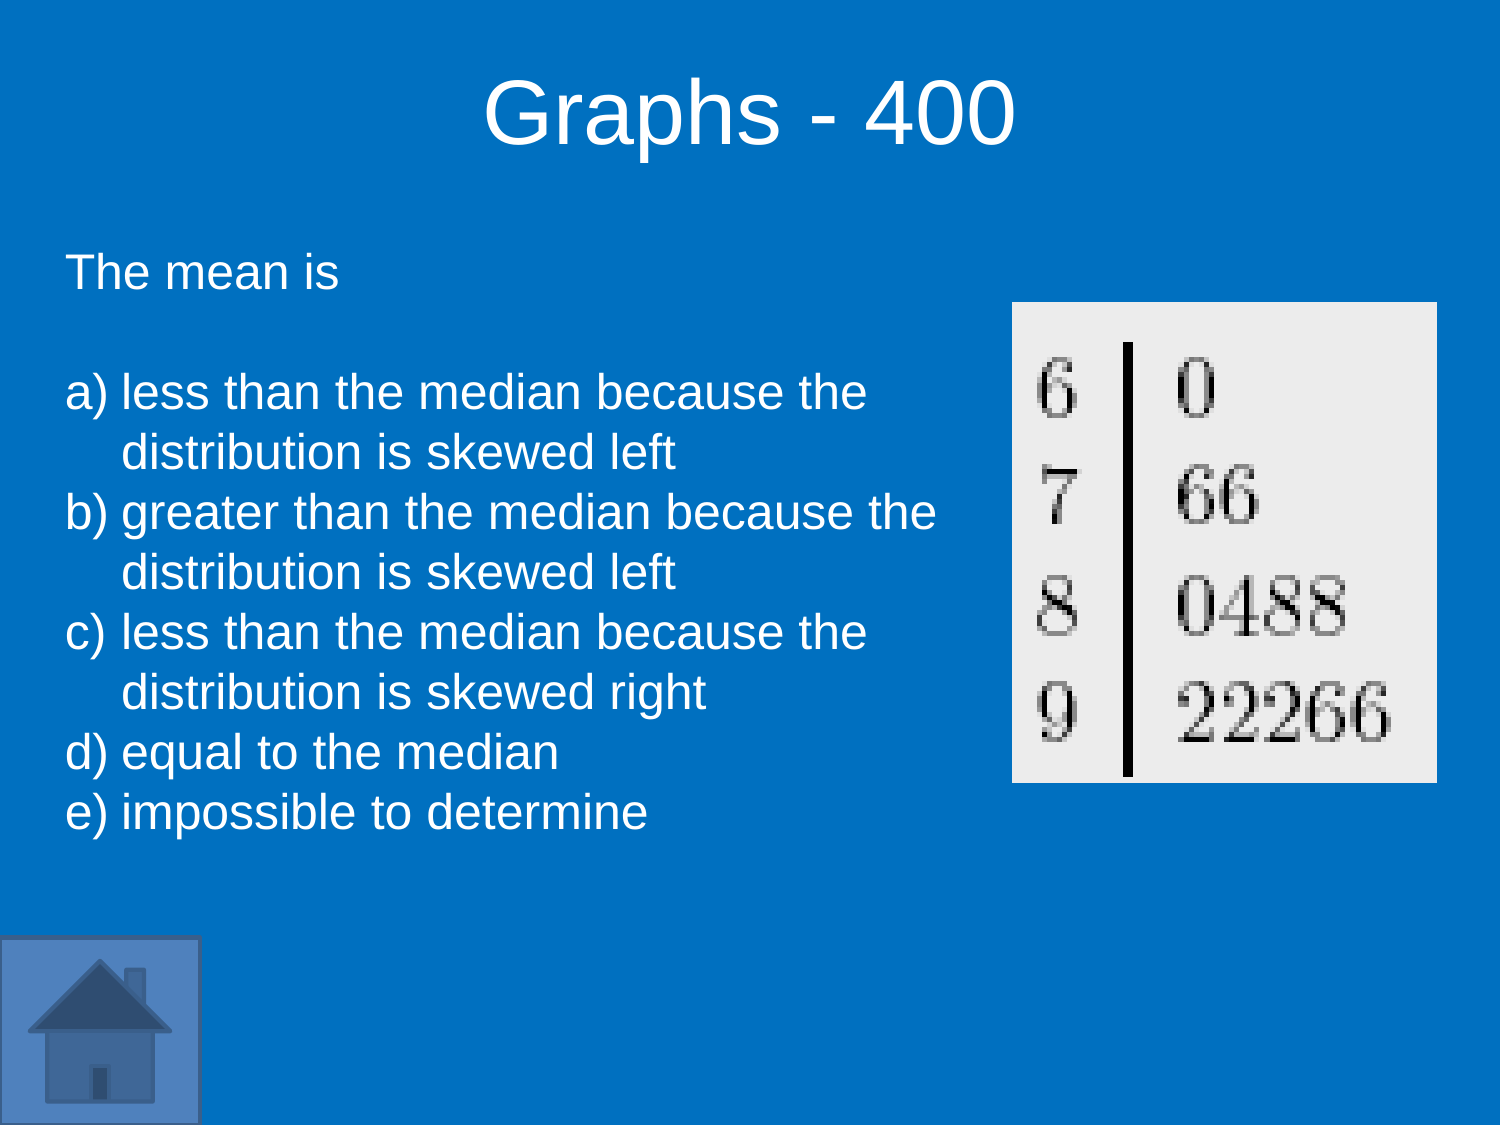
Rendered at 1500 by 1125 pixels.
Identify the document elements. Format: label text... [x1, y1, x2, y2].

picture [1012, 302, 1438, 783]
text_box Graphs - 400 [74, 45, 1425, 233]
text_box [0, 935, 202, 1125]
text_box The mean is less than the median because the distribution is skewed left greater than the median because the distribution is skewed left less than the median because the distribution is skewed right equal to the median impossible to determine [50, 232, 988, 847]
